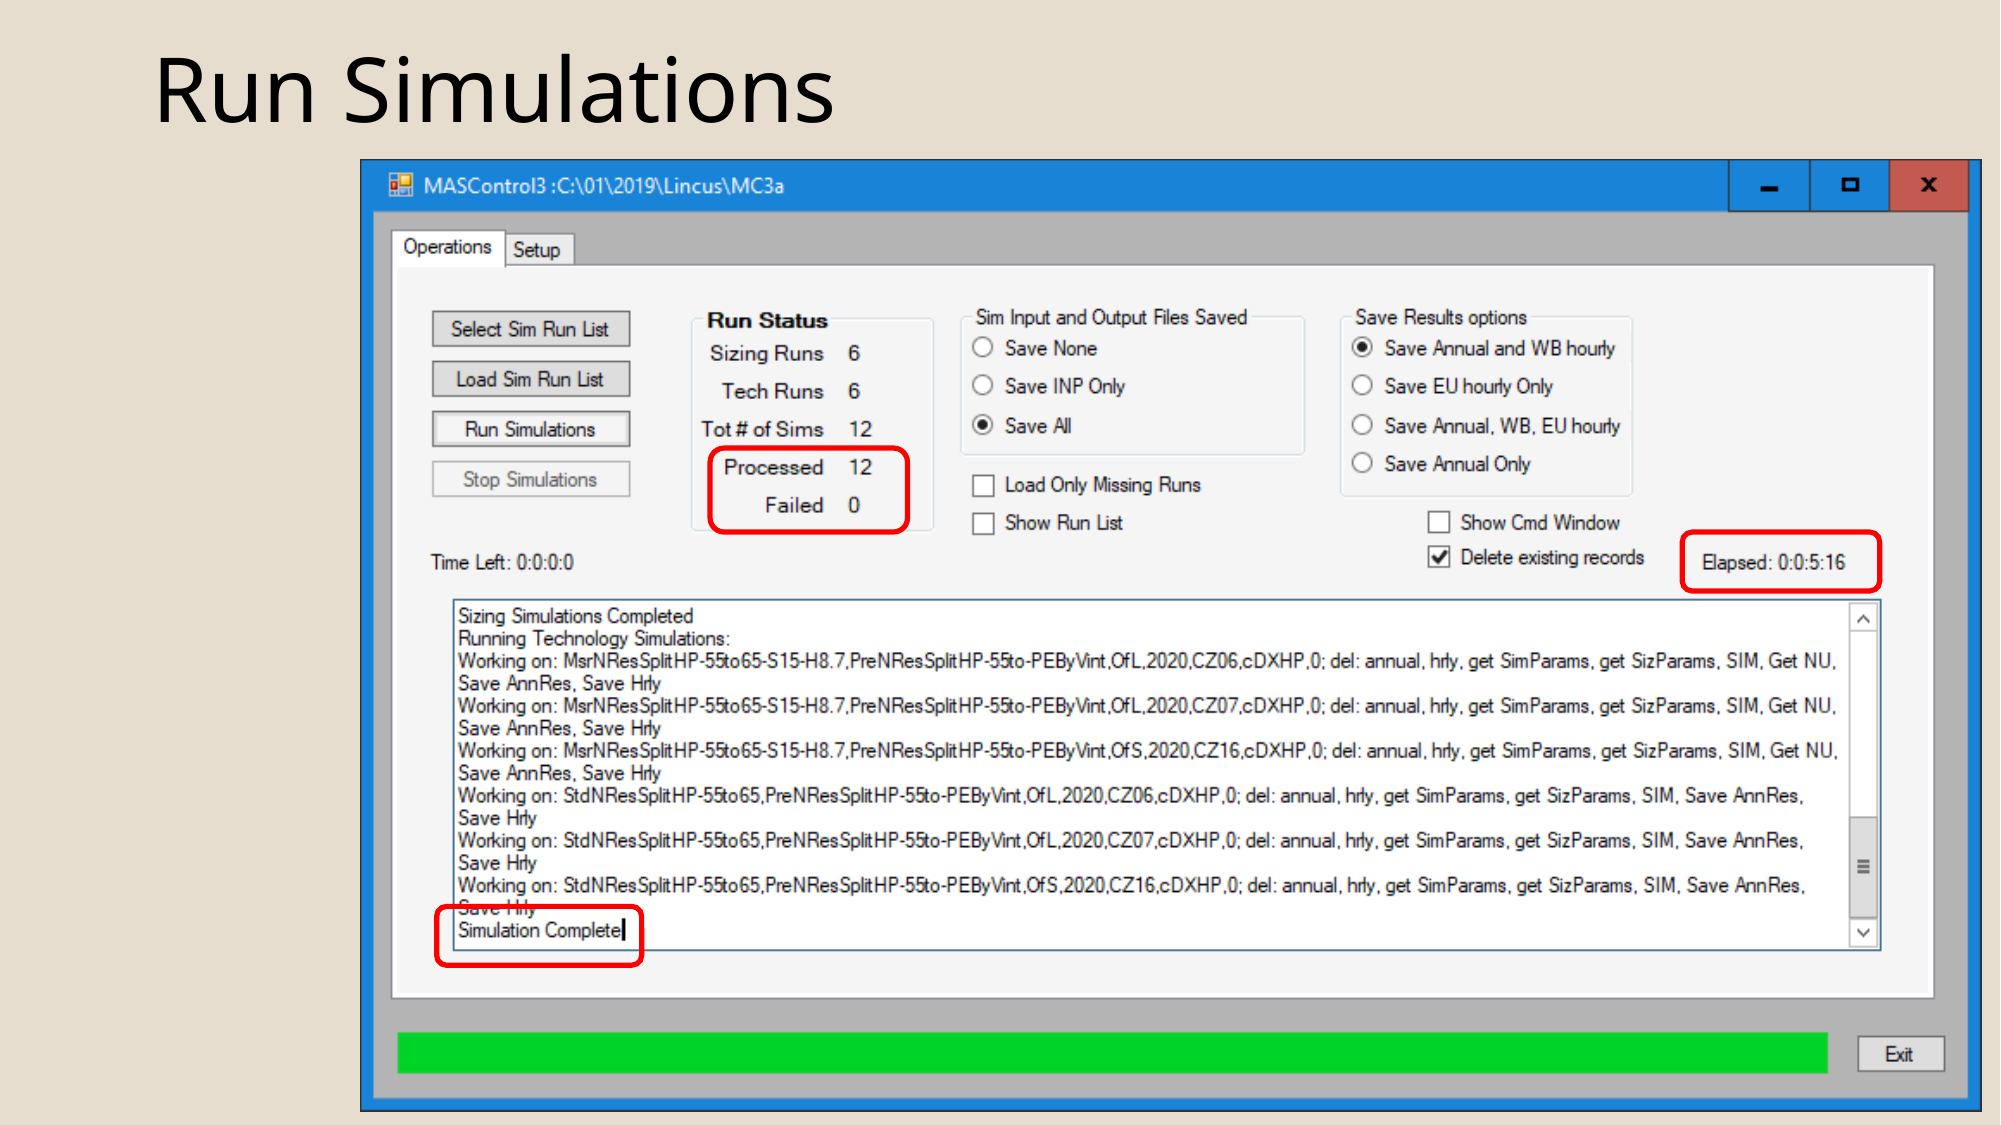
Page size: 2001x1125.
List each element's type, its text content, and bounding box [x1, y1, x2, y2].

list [360, 159, 1982, 1112]
title Run Simulations [137, 37, 1863, 150]
